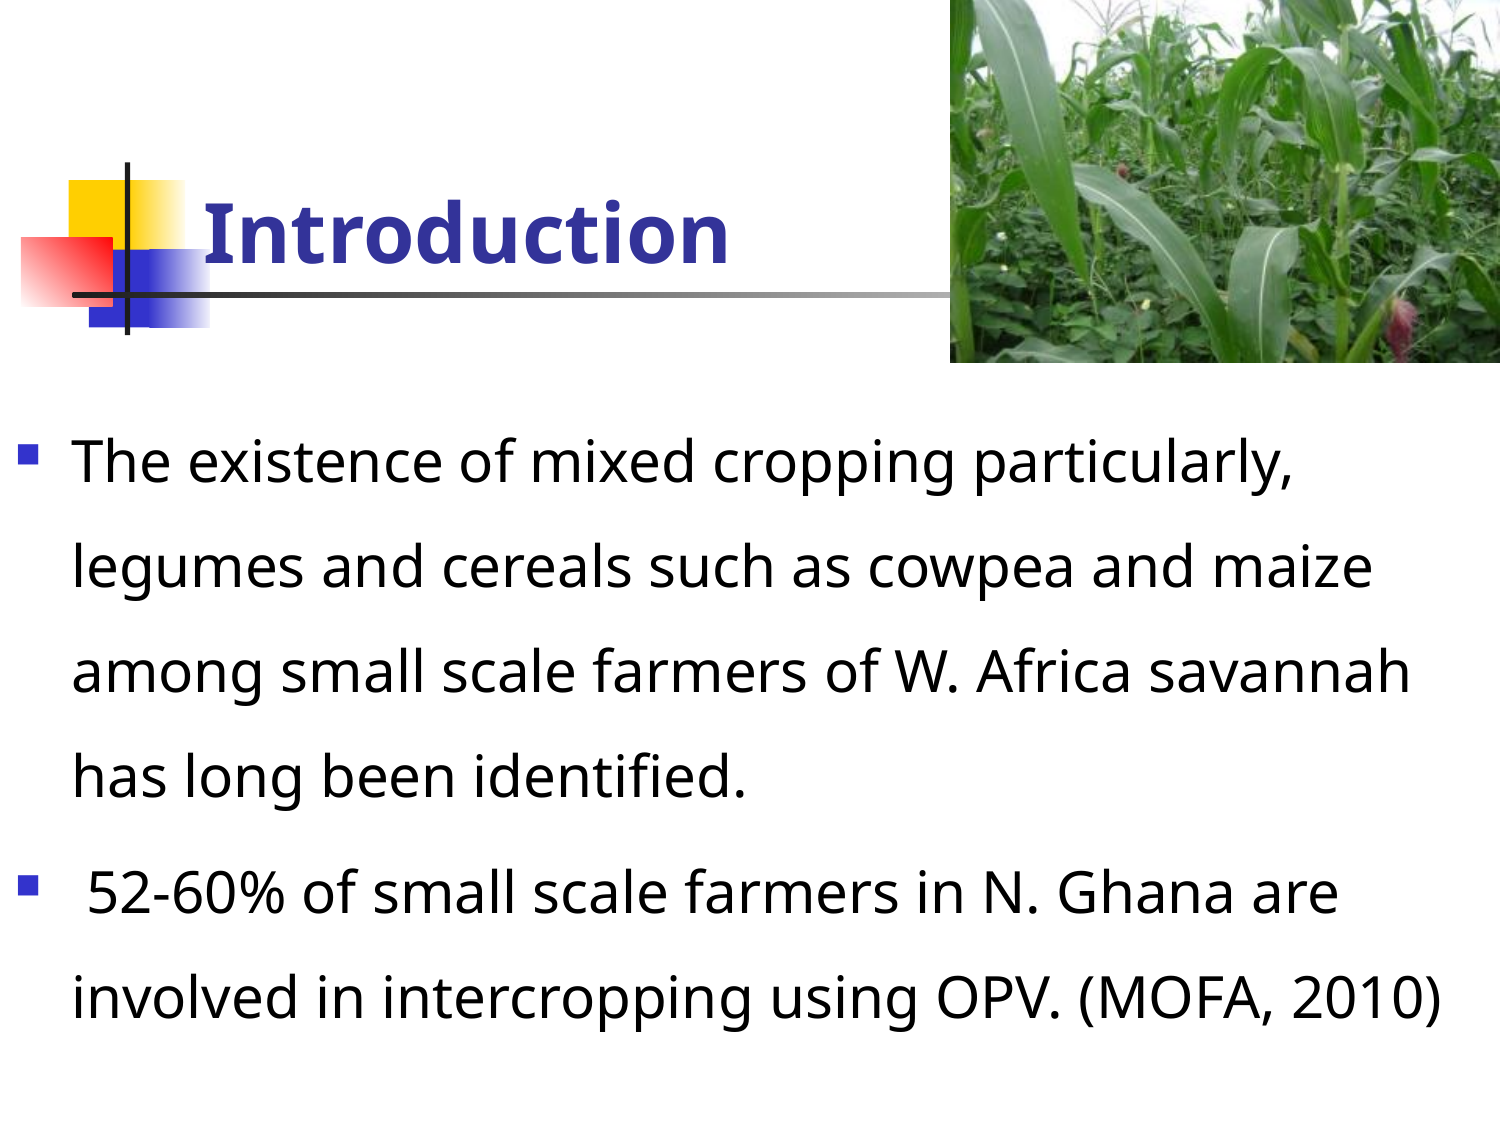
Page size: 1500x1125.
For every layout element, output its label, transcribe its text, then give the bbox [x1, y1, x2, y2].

list The existence of mixed cropping particularly, legumes and cereals such as cowpea and maize among small scale farmers of W. Africa savannah has long been identified. 52-60% of small scale farmers in N. Ghana are involved in intercropping using OPV. (MOFA, 2010) [0, 299, 1500, 1125]
title Introduction [188, 35, 944, 288]
picture [949, 0, 1500, 363]
